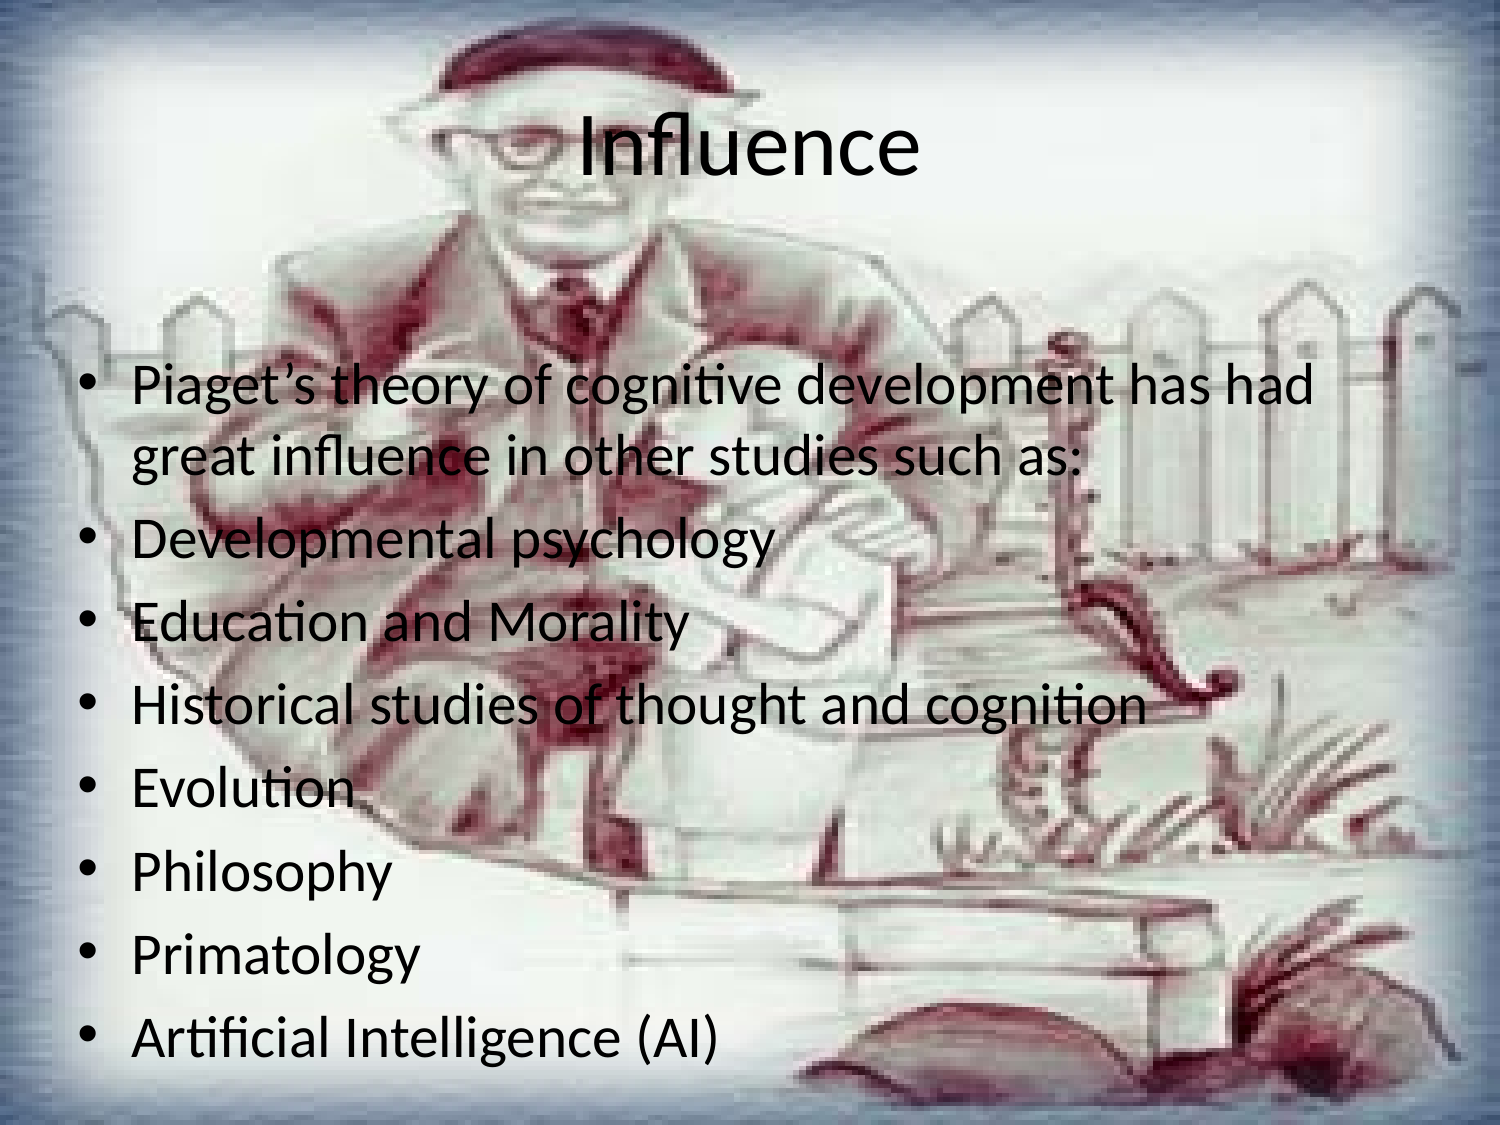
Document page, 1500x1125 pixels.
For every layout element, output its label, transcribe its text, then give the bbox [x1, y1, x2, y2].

list Piaget’s theory of cognitive development has had great influence in other studies such as: Developmental psychology Education and Morality Historical studies of thought and cognition Evolution Philosophy Primatology Artificial Intelligence (AI) [62, 337, 1413, 1080]
picture [0, 0, 1500, 1125]
title Influence [75, 45, 1425, 233]
